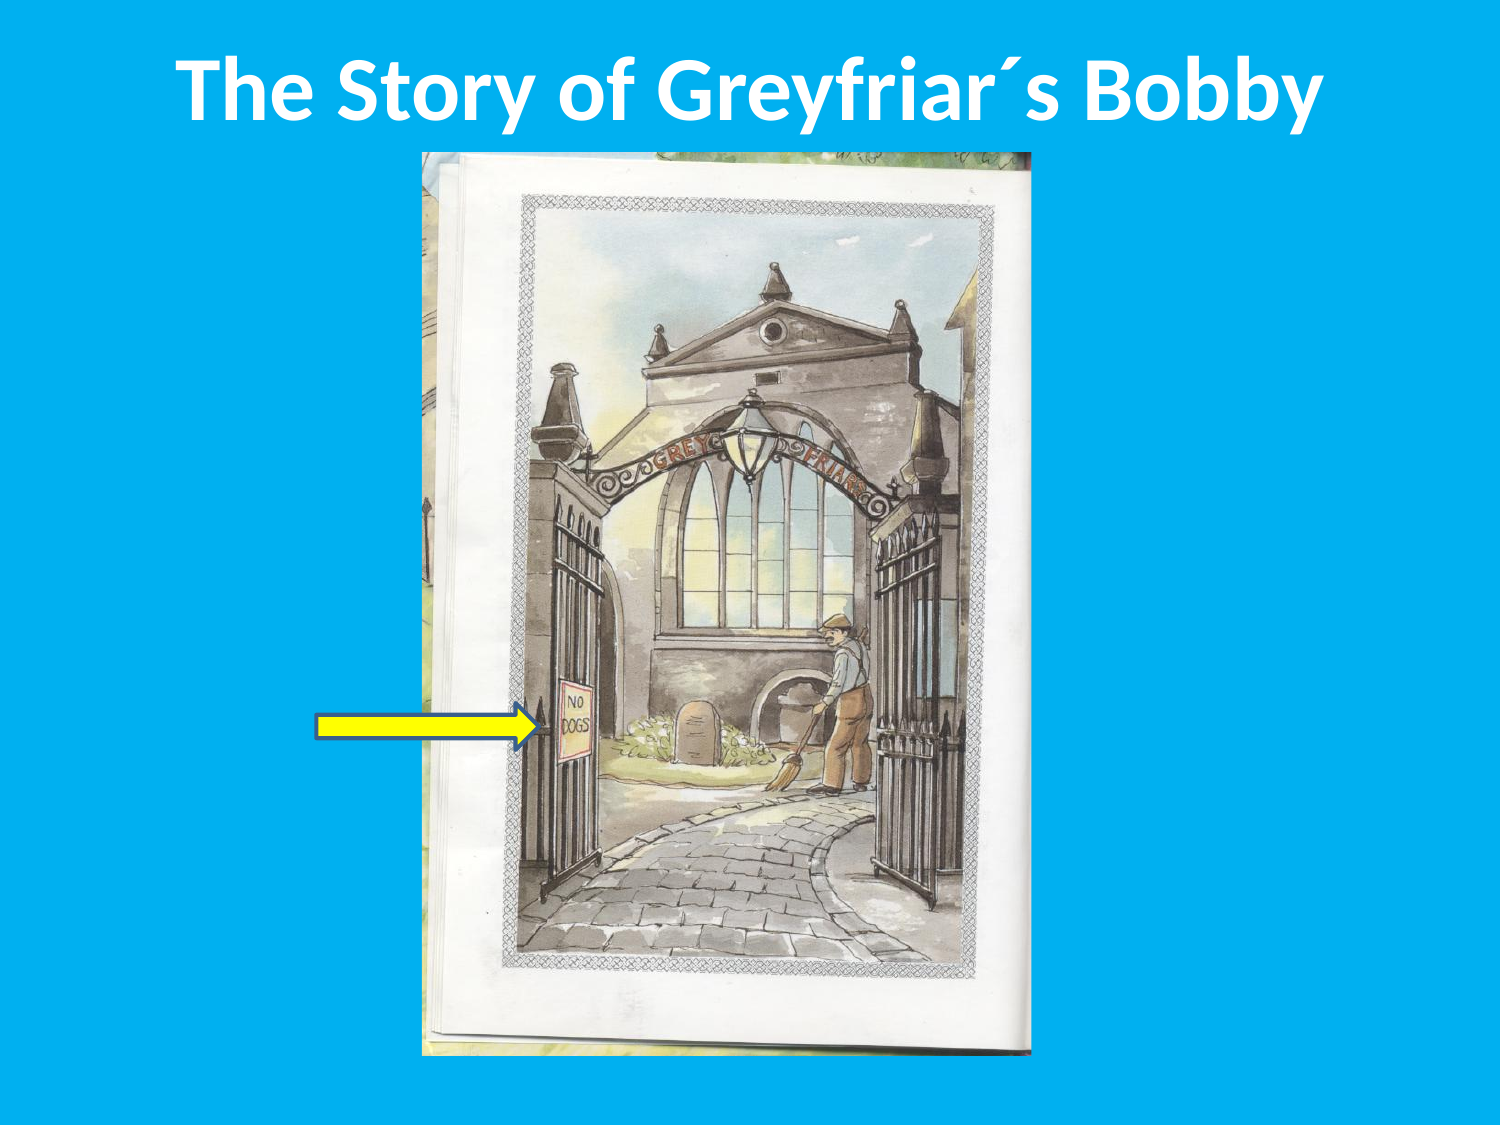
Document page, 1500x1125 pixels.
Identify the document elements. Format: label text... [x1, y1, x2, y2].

text_box [314, 712, 416, 741]
title The Story of Greyfriar´s Bobby [75, 45, 1425, 233]
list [421, 152, 1032, 1057]
